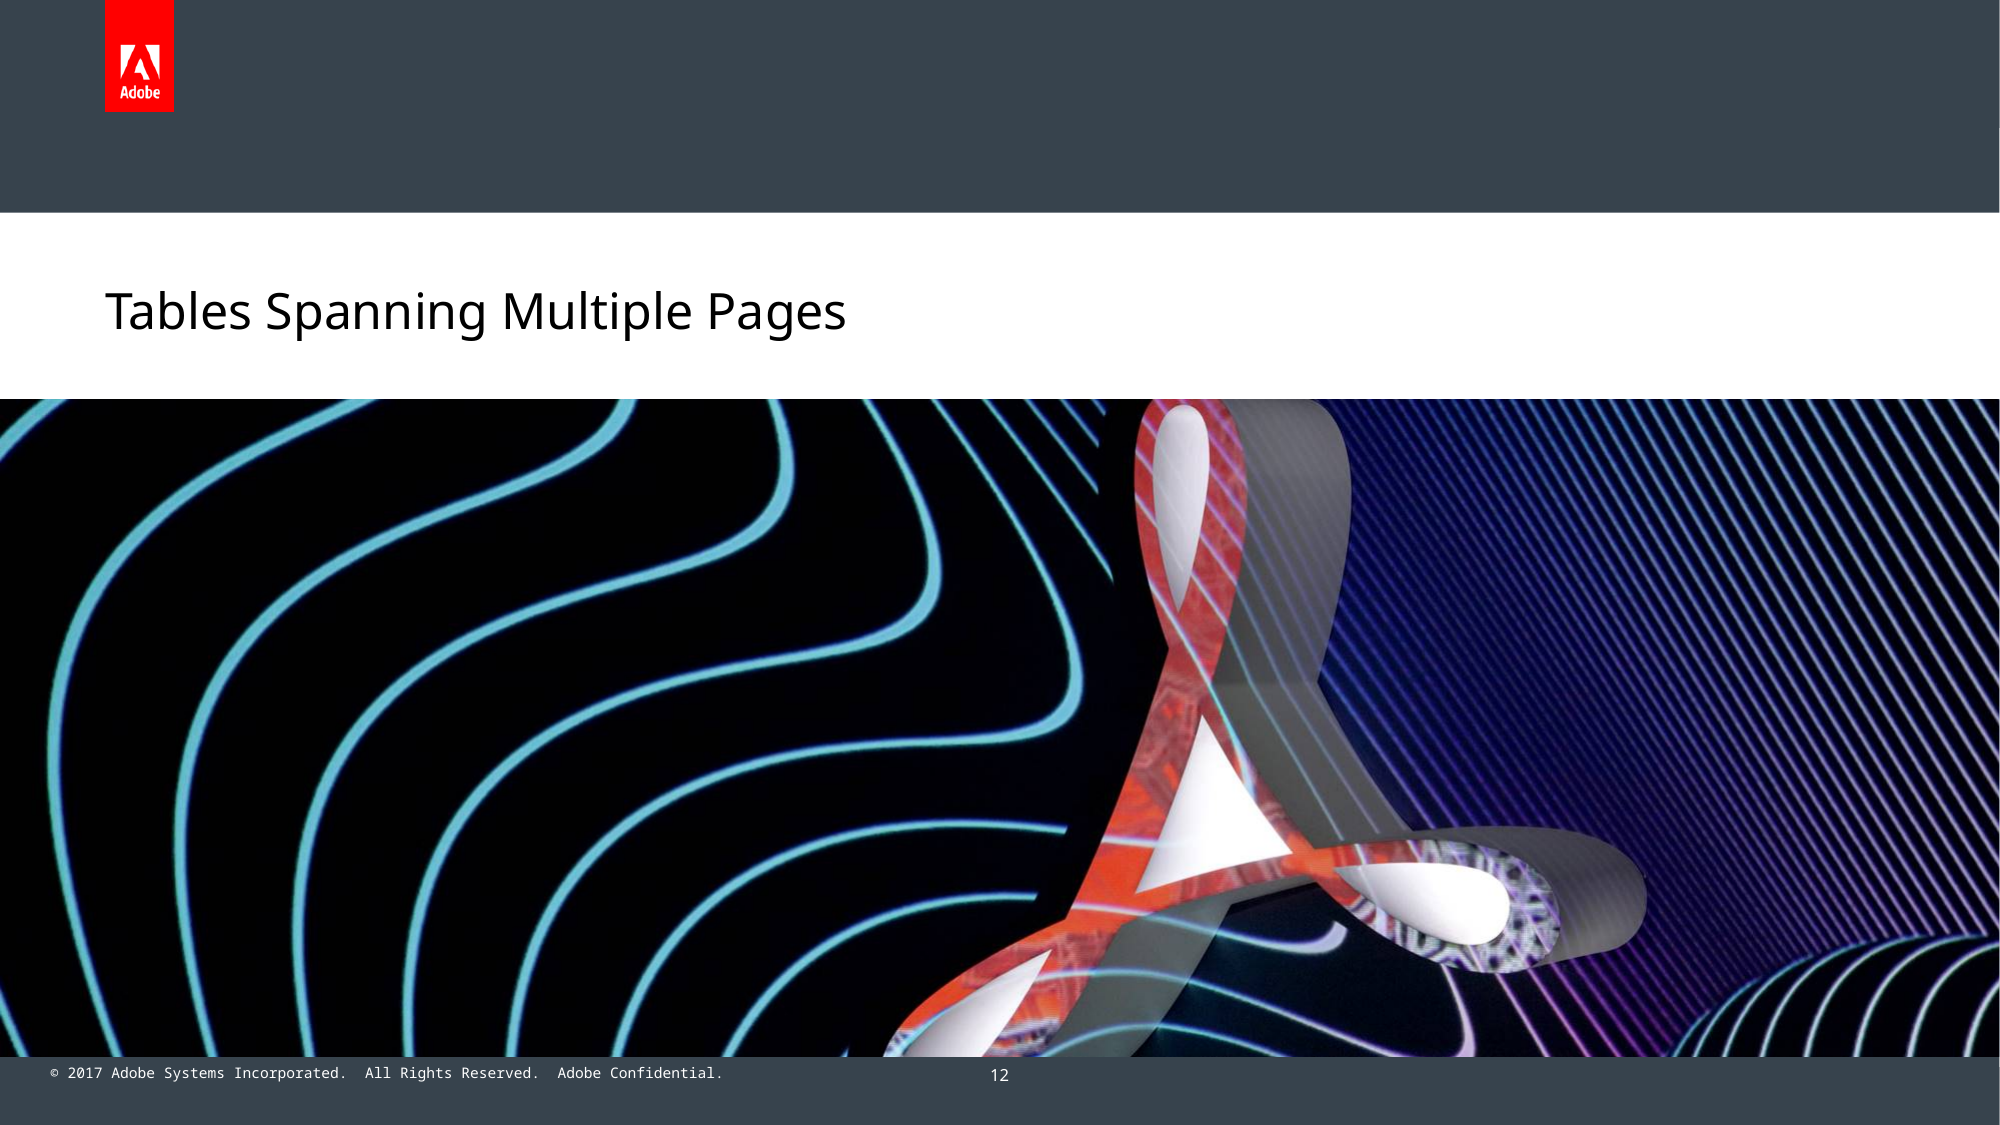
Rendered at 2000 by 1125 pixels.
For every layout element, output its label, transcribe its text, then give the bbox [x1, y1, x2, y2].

slide_number 12 [916, 1062, 1083, 1091]
title Tables Spanning Multiple Pages [105, 278, 1897, 340]
picture [105, 0, 174, 112]
picture [0, 399, 2000, 1057]
